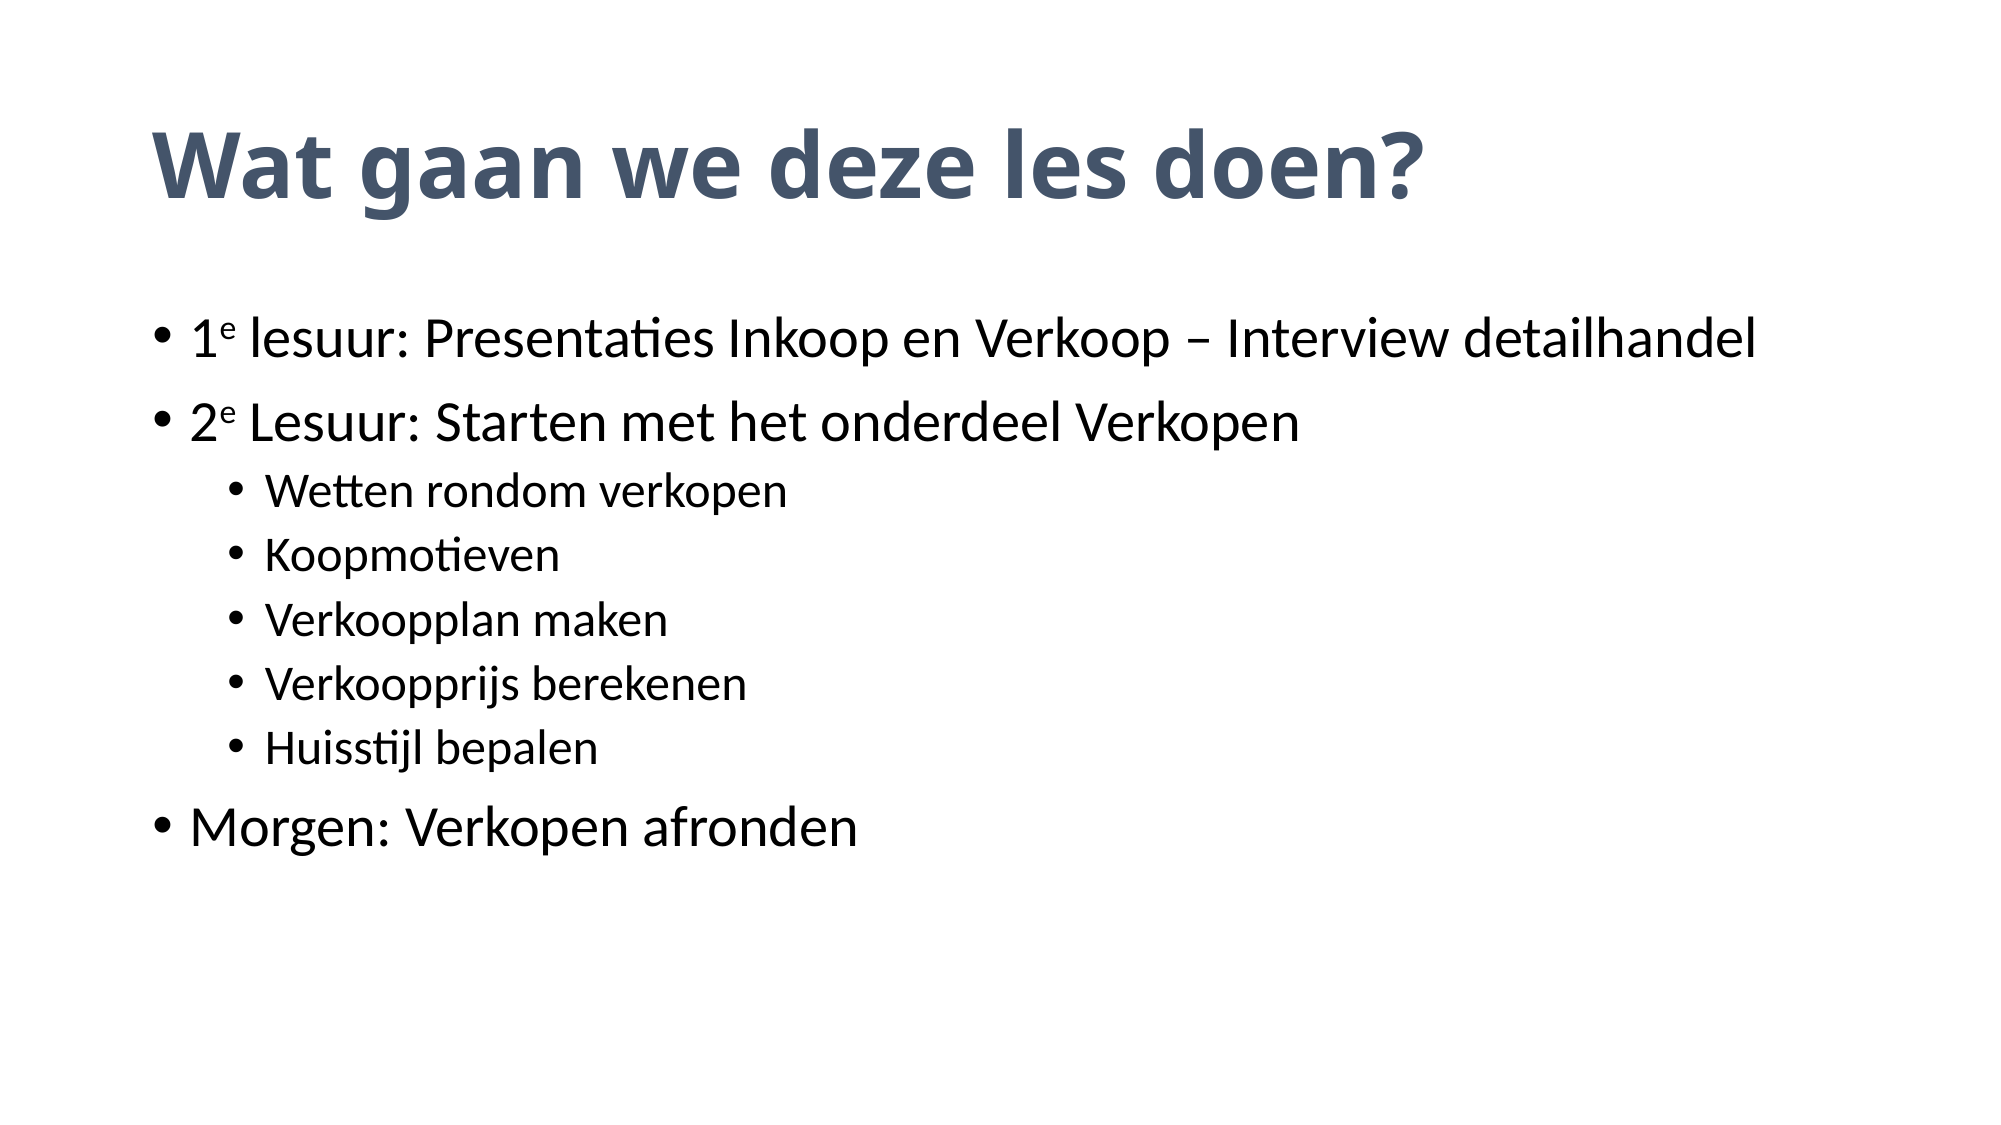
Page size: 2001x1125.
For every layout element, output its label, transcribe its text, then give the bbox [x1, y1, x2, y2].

list 1e lesuur: Presentaties Inkoop en Verkoop – Interview detailhandel 2e Lesuur: Starten met het onderdeel Verkopen Wetten rondom verkopen Koopmotieven Verkoopplan maken Verkoopprijs berekenen Huisstijl bepalen Morgen: Verkopen afronden [137, 299, 1863, 1014]
title Wat gaan we deze les doen? [137, 59, 1863, 278]
